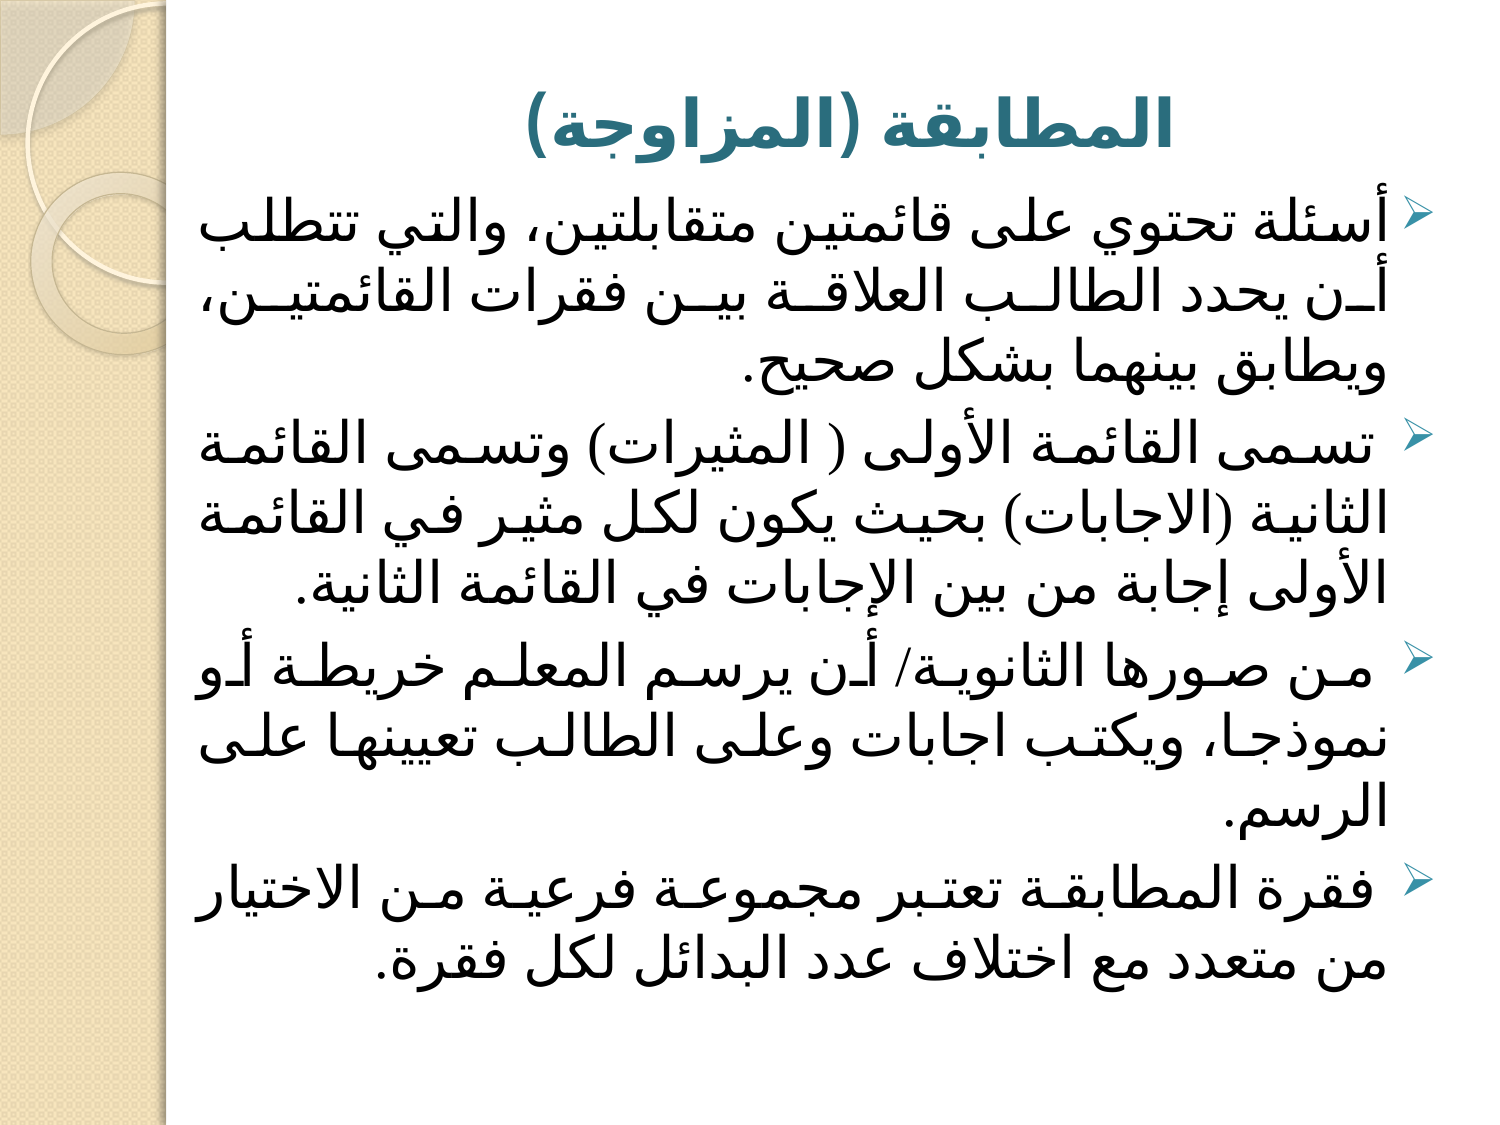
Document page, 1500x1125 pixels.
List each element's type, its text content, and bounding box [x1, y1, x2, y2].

list أسئلة تحتوي على قائمتين متقابلتين، والتي تتطلب أن يحدد الطالب العلاقة بين فقرات القائمتين، ويطابق بينهما بشكل صحيح. تسمى القائمة الأولى ( المثيرات) وتسمى القائمة الثانية (الاجابات) بحيث يكون لكل مثير في القائمة الأولى إجابة من بين الإجابات في القائمة الثانية. من صورها الثانوية/ أن يرسم المعلم خريطة أو نموذجا، ويكتب اجابات وعلى الطالب تعيينها على الرسم. فقرة المطابقة تعتبر مجموعة فرعية من الاختيار من متعدد مع اختلاف عدد البدائل لكل فقرة. [183, 175, 1466, 1067]
title المطابقة (المزاوجة) [235, 45, 1466, 175]
